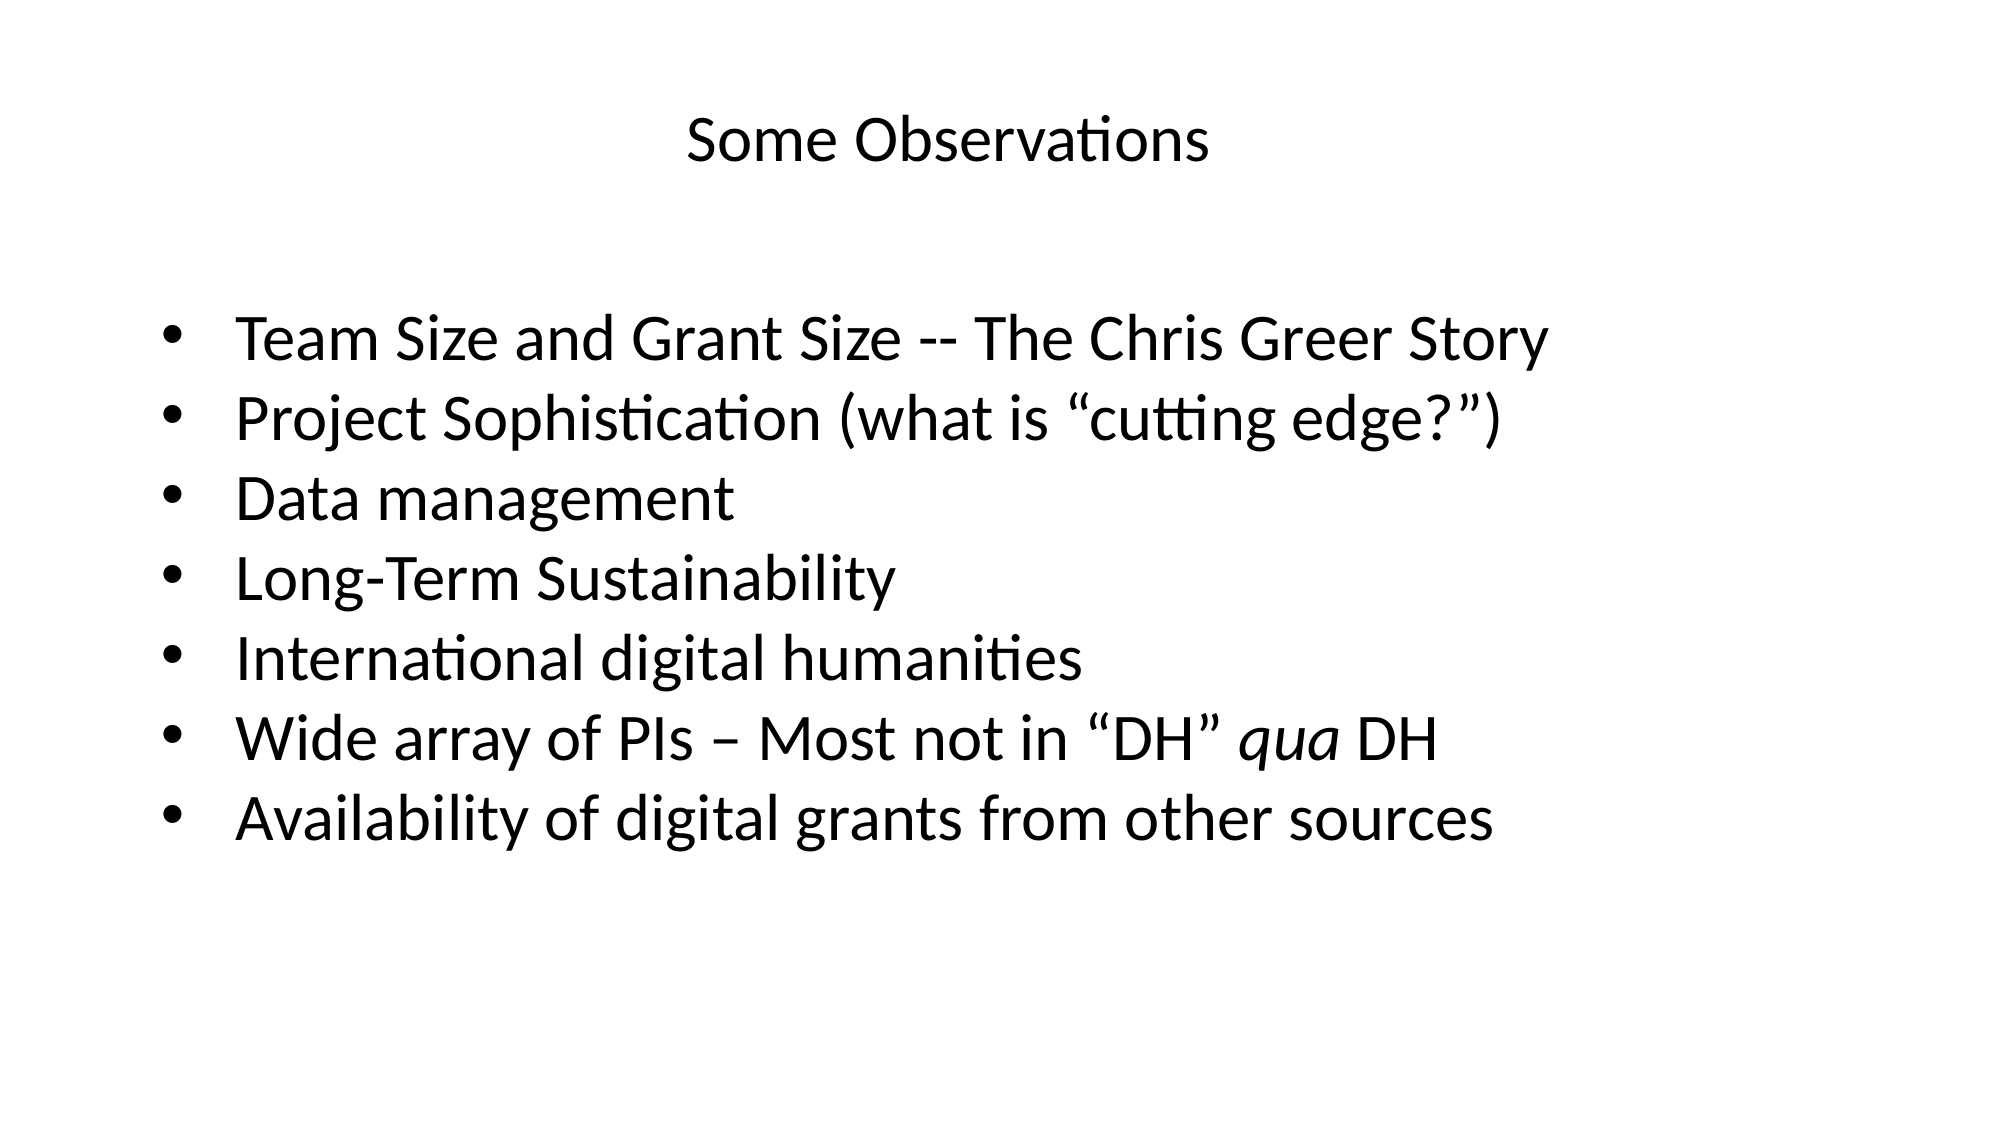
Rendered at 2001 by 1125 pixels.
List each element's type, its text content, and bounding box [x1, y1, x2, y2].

text_box Team Size and Grant Size -- The Chris Greer Story Project Sophistication (what is “cutting edge?”) Data management Long-Term Sustainability International digital humanities Wide array of PIs – Most not in “DH” qua DH Availability of digital grants from other sources [146, 286, 1867, 861]
text_box Some Observations [672, 87, 1278, 183]
